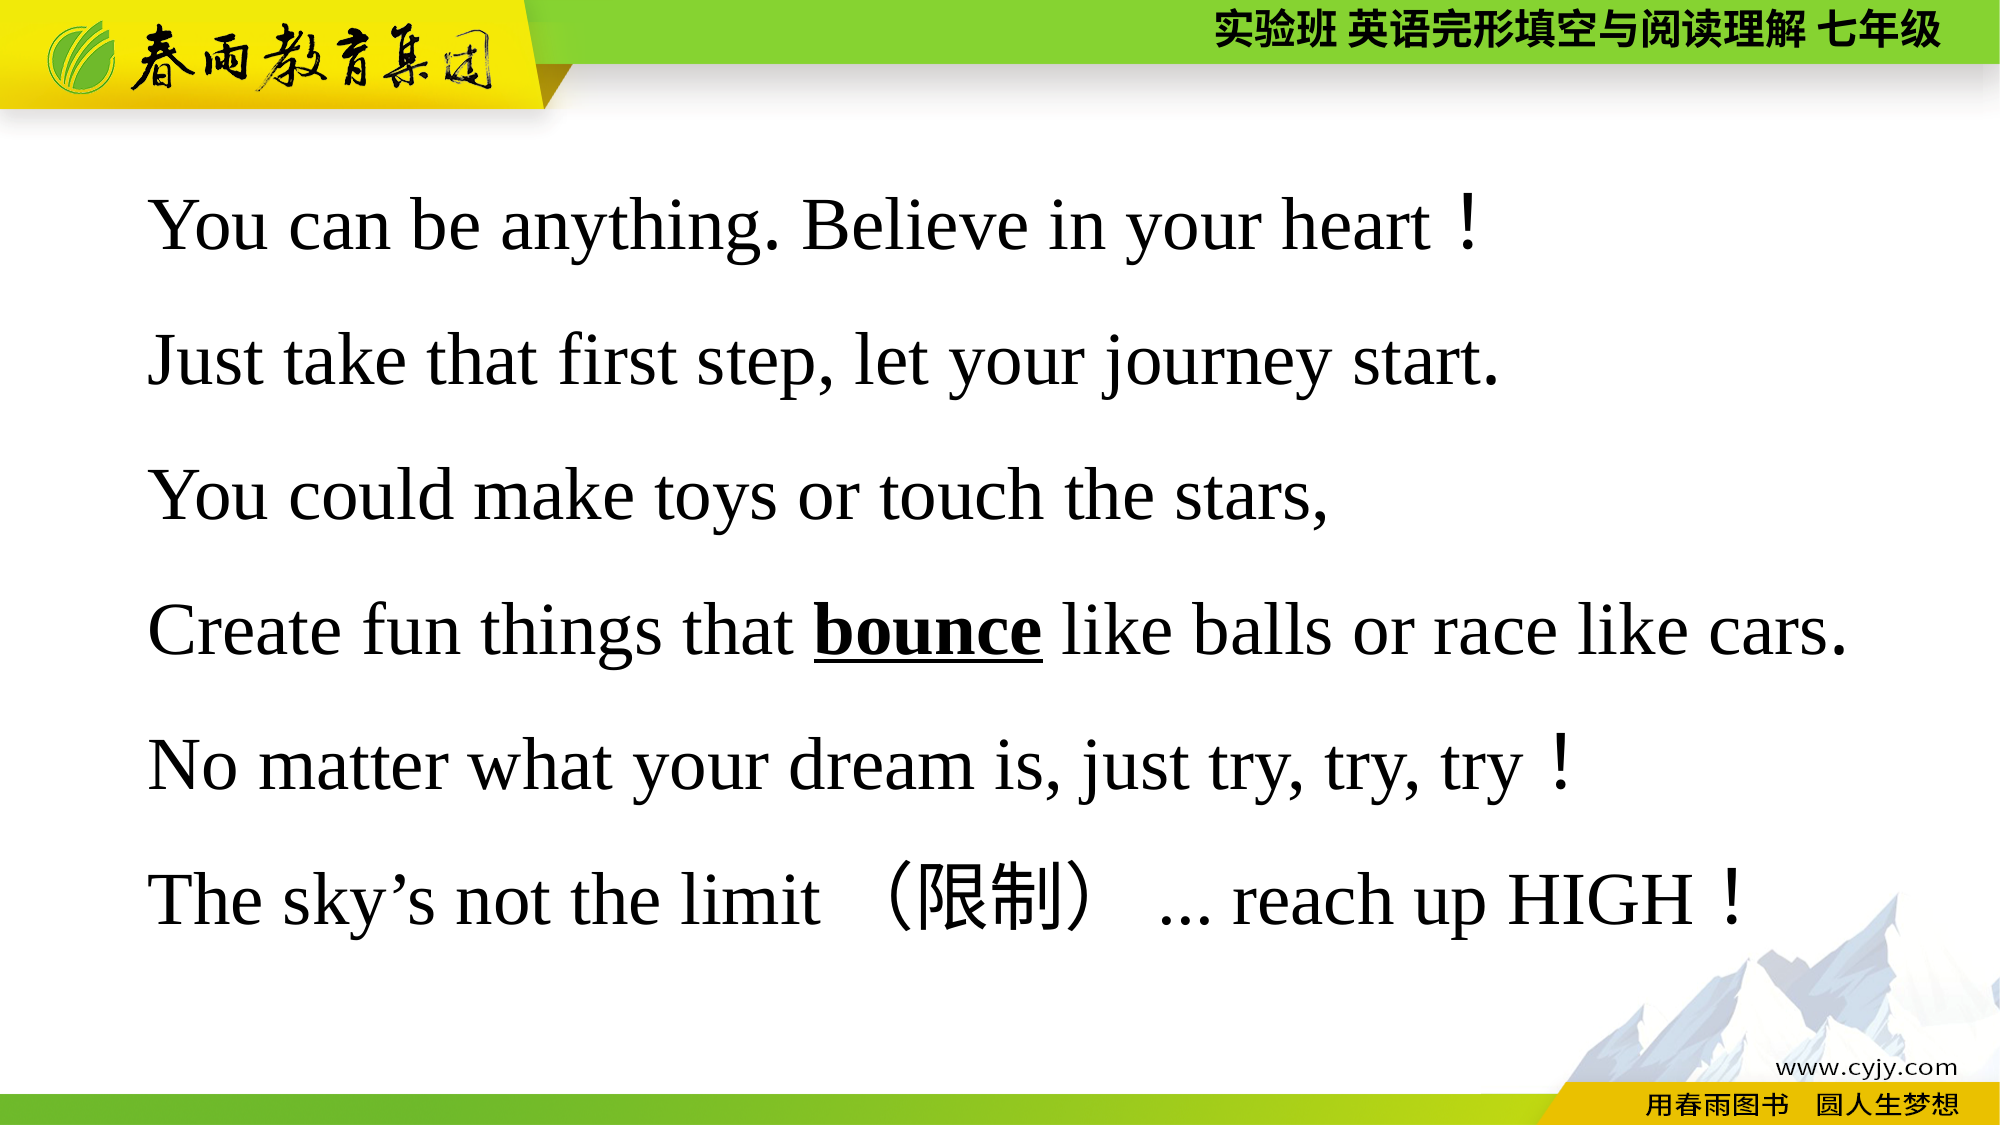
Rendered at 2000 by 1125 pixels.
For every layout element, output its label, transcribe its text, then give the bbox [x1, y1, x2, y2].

list You can be anything. Believe in your heart！ Just take that first step, let your journey start. You could make toys or touch the stars, Create fun things that bounce like balls or race like cars. No matter what your dream is, just try, try, try！ The sky’s not the limit（限制）... reach up HIGH！ [59, 122, 1944, 956]
picture [0, 0, 2000, 1125]
